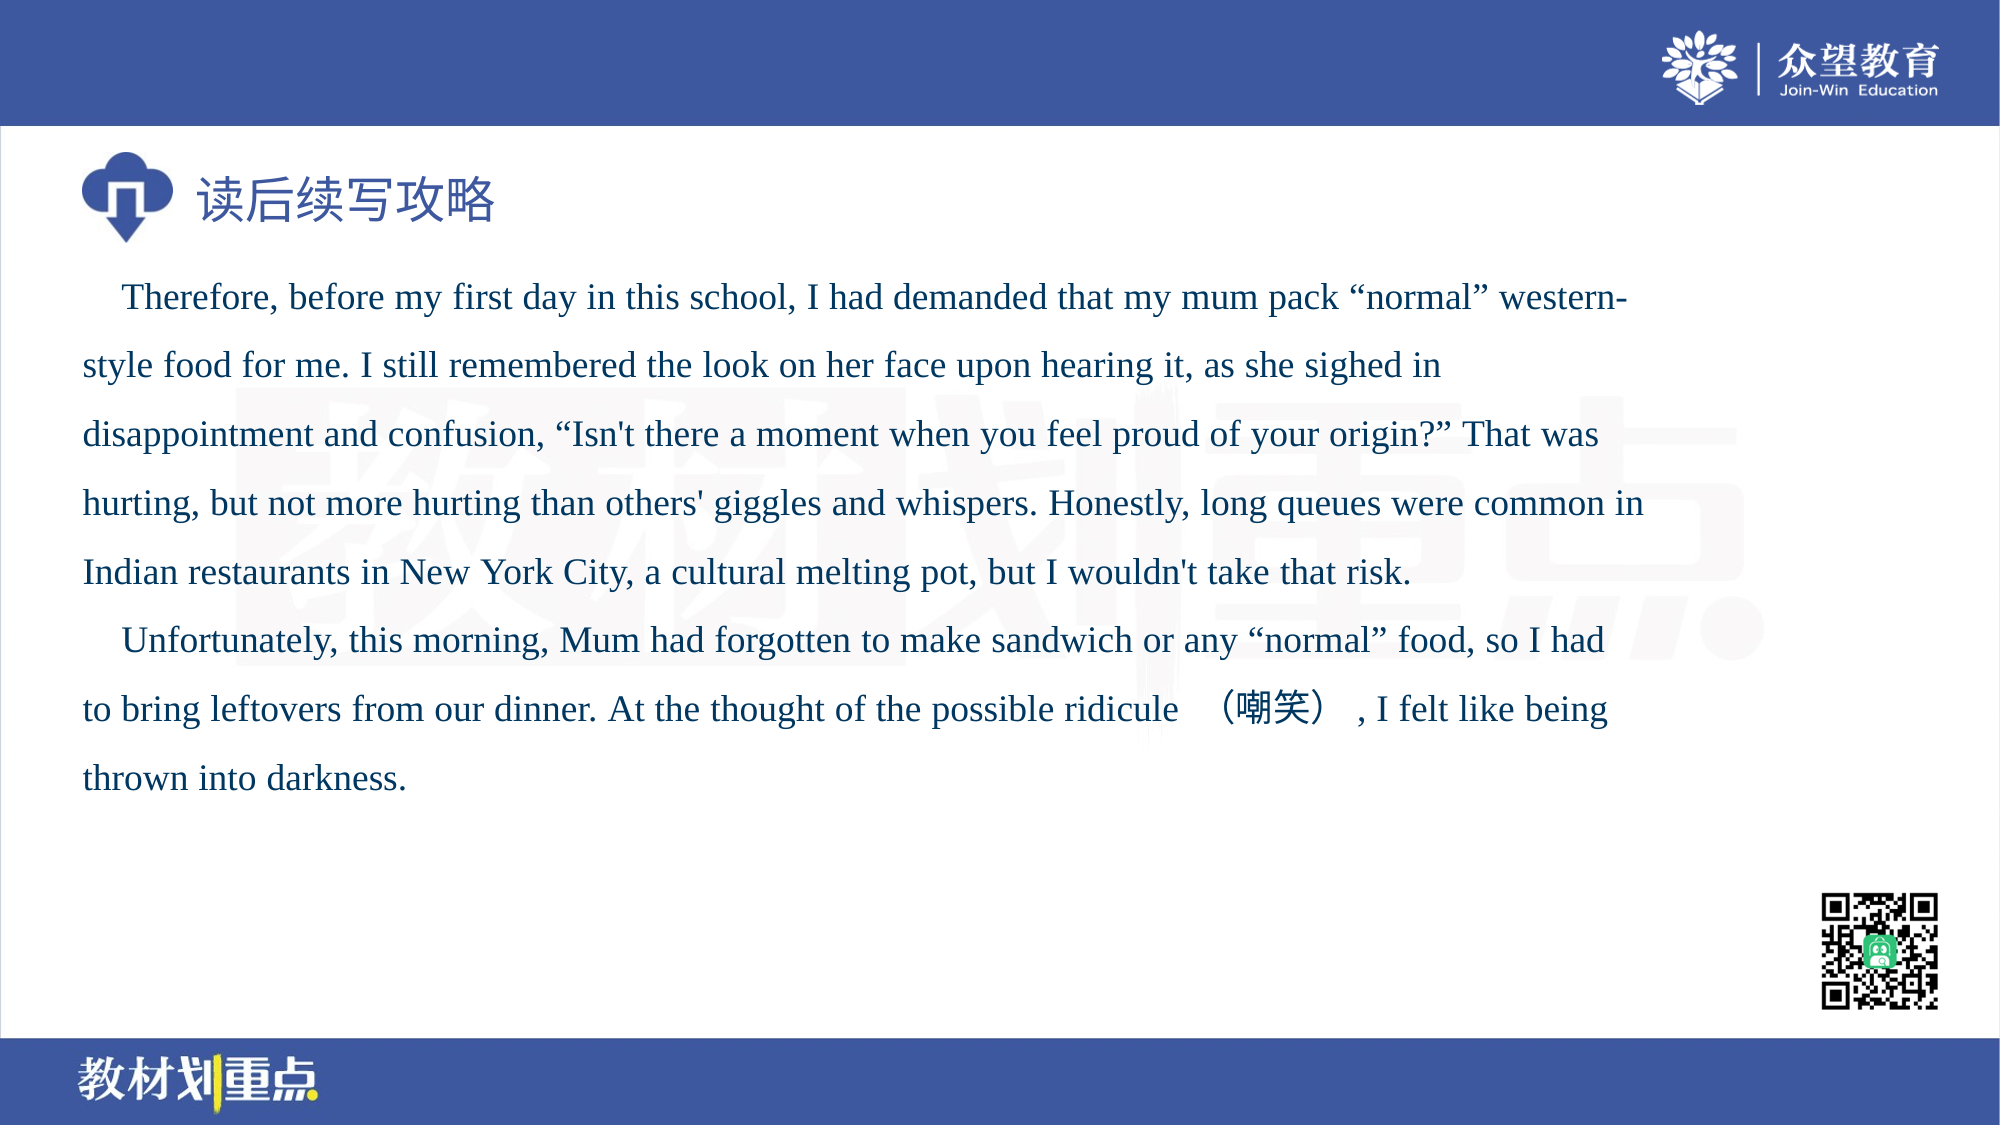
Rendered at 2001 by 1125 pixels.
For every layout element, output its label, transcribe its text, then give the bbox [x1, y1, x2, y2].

picture [0, 0, 2000, 1125]
text_box Therefore, before my first day in this school, I had demanded that my mum pack “normal” western- style food for me. I still remembered the look on her face upon hearing it, as she sighed in disappointment and confusion, “Isn't there a moment when you feel proud of your origin?” That was hurting, but not more hurting than others' giggles and whispers. Honestly, long queues were common in Indian restaurants in New York City, a cultural melting pot, but I wouldn't take that risk. Unfortunately, this morning, Mum had forgotten to make sandwich or any “normal” food, so I had to bring leftovers from our dinner. At the thought of the possible ridicule （嘲笑）, I felt like being thrown into darkness. [82, 248, 1817, 798]
